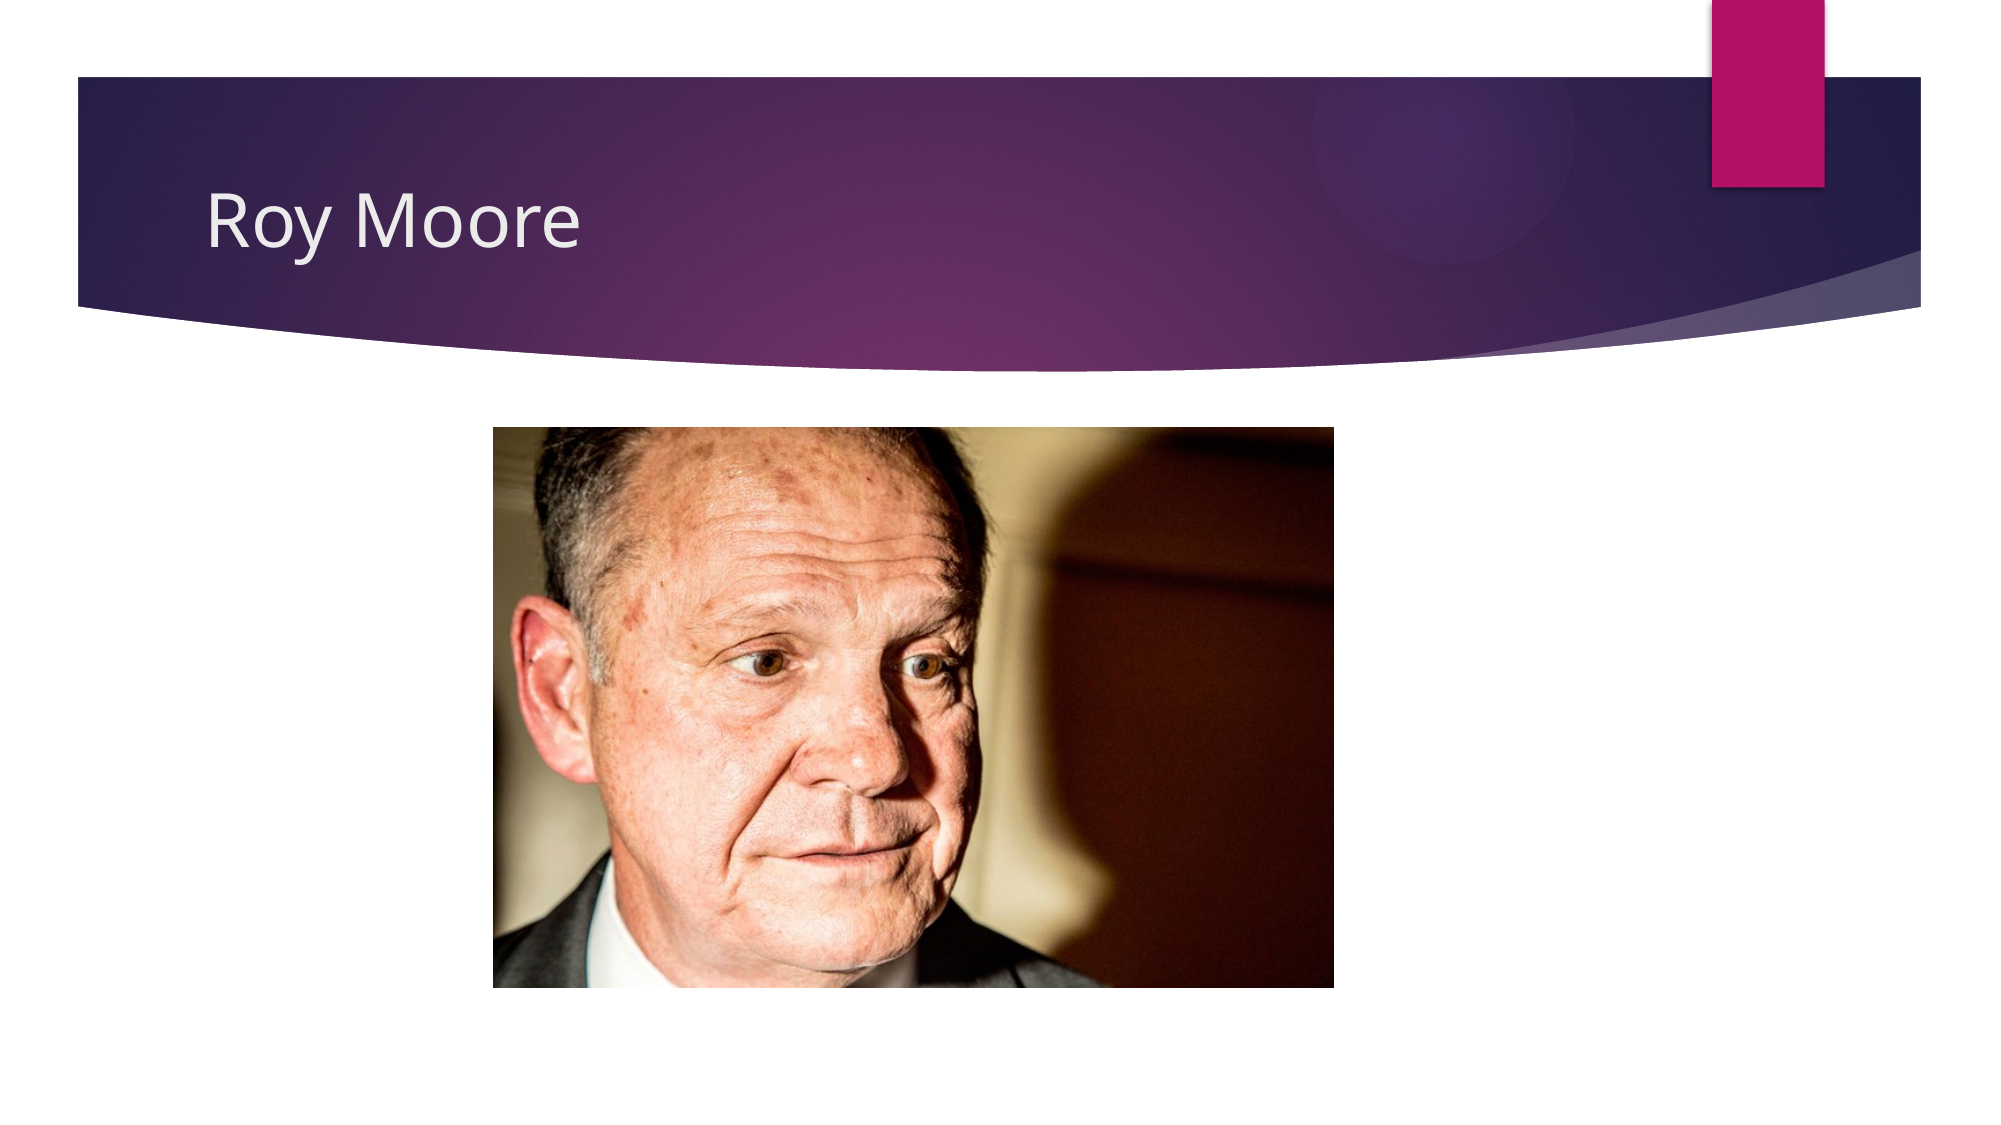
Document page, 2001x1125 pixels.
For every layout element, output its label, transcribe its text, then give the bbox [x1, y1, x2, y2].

title Roy Moore [189, 159, 1627, 276]
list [493, 426, 1334, 988]
